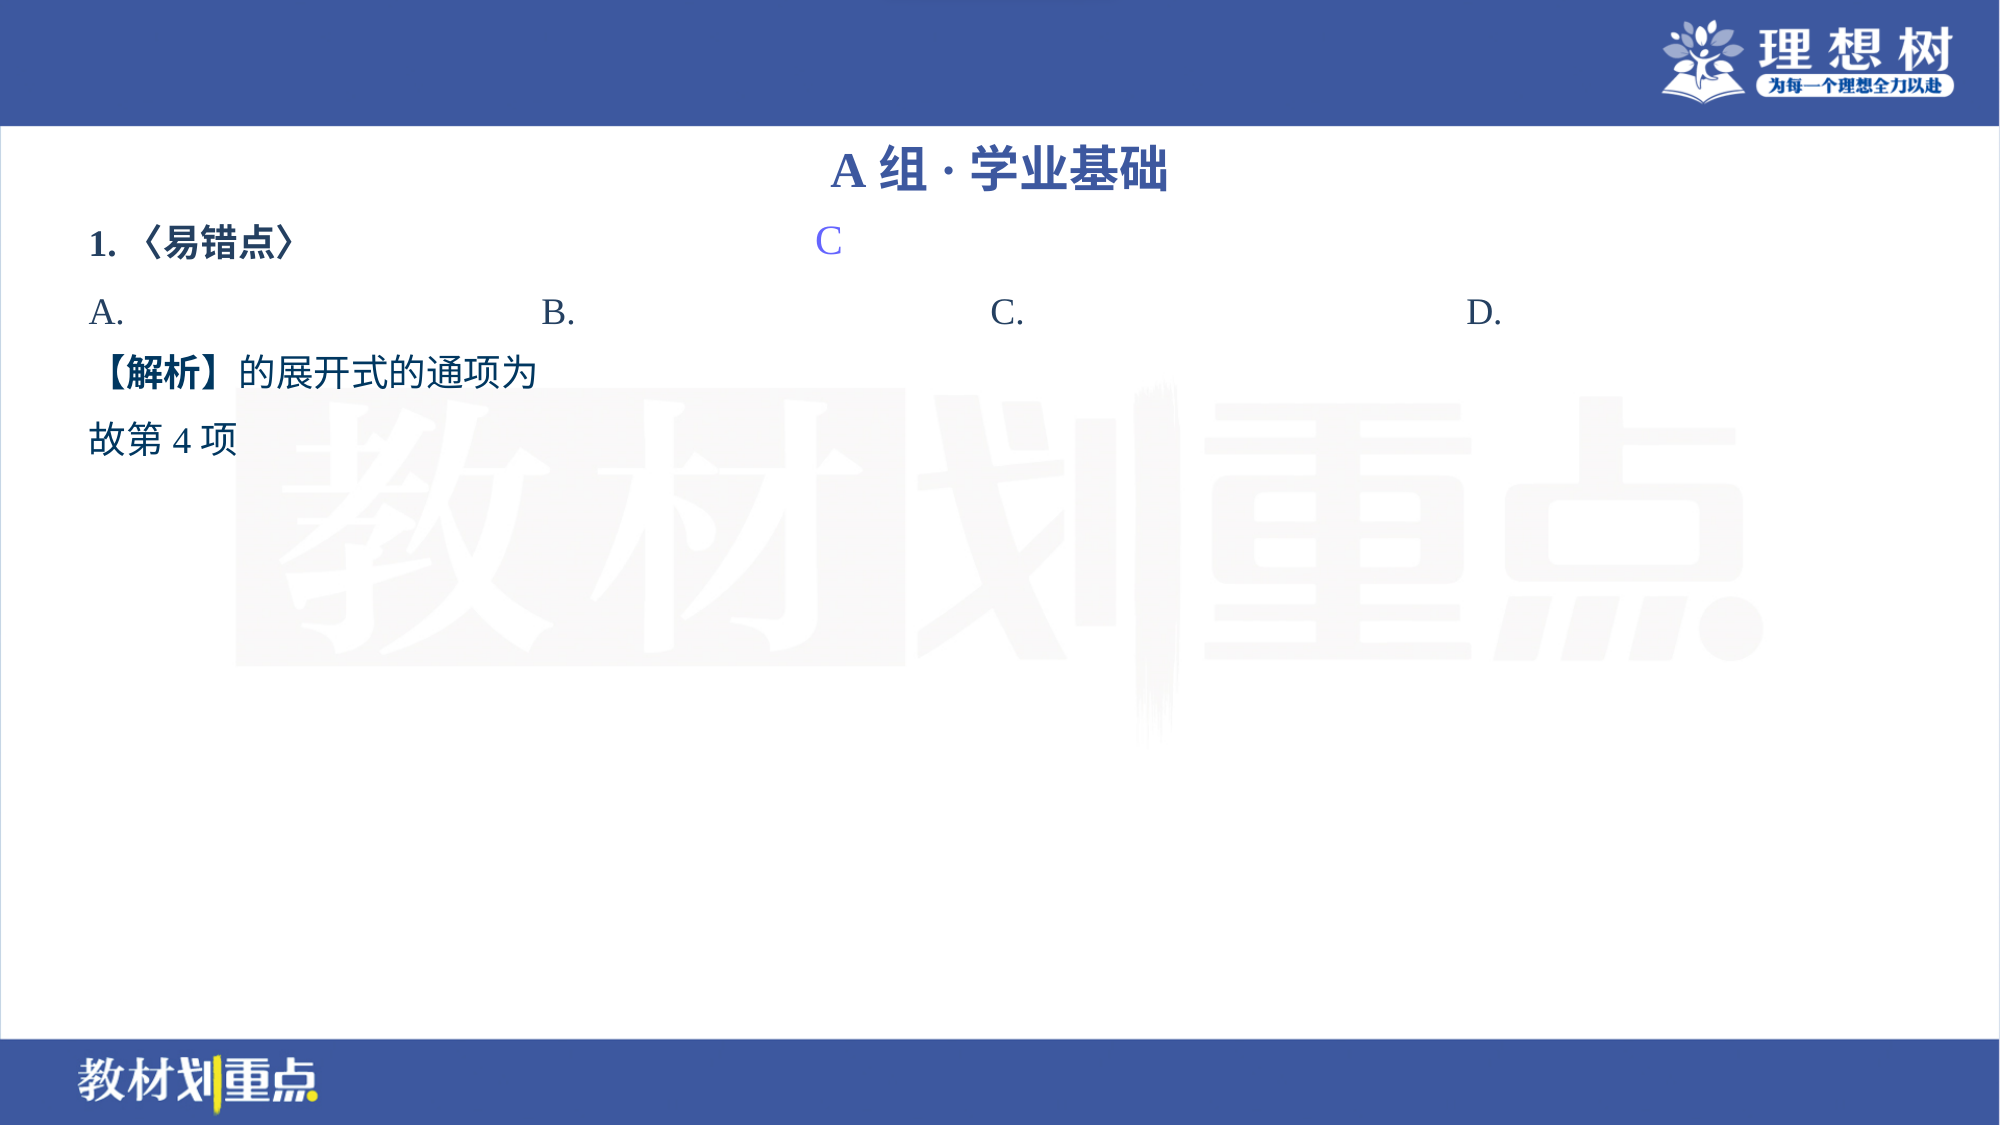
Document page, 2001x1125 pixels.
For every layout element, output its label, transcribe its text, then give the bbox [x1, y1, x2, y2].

text_box A组·学业基础 [88, 135, 1911, 196]
picture [0, 0, 2000, 1125]
text_box C [800, 211, 859, 261]
